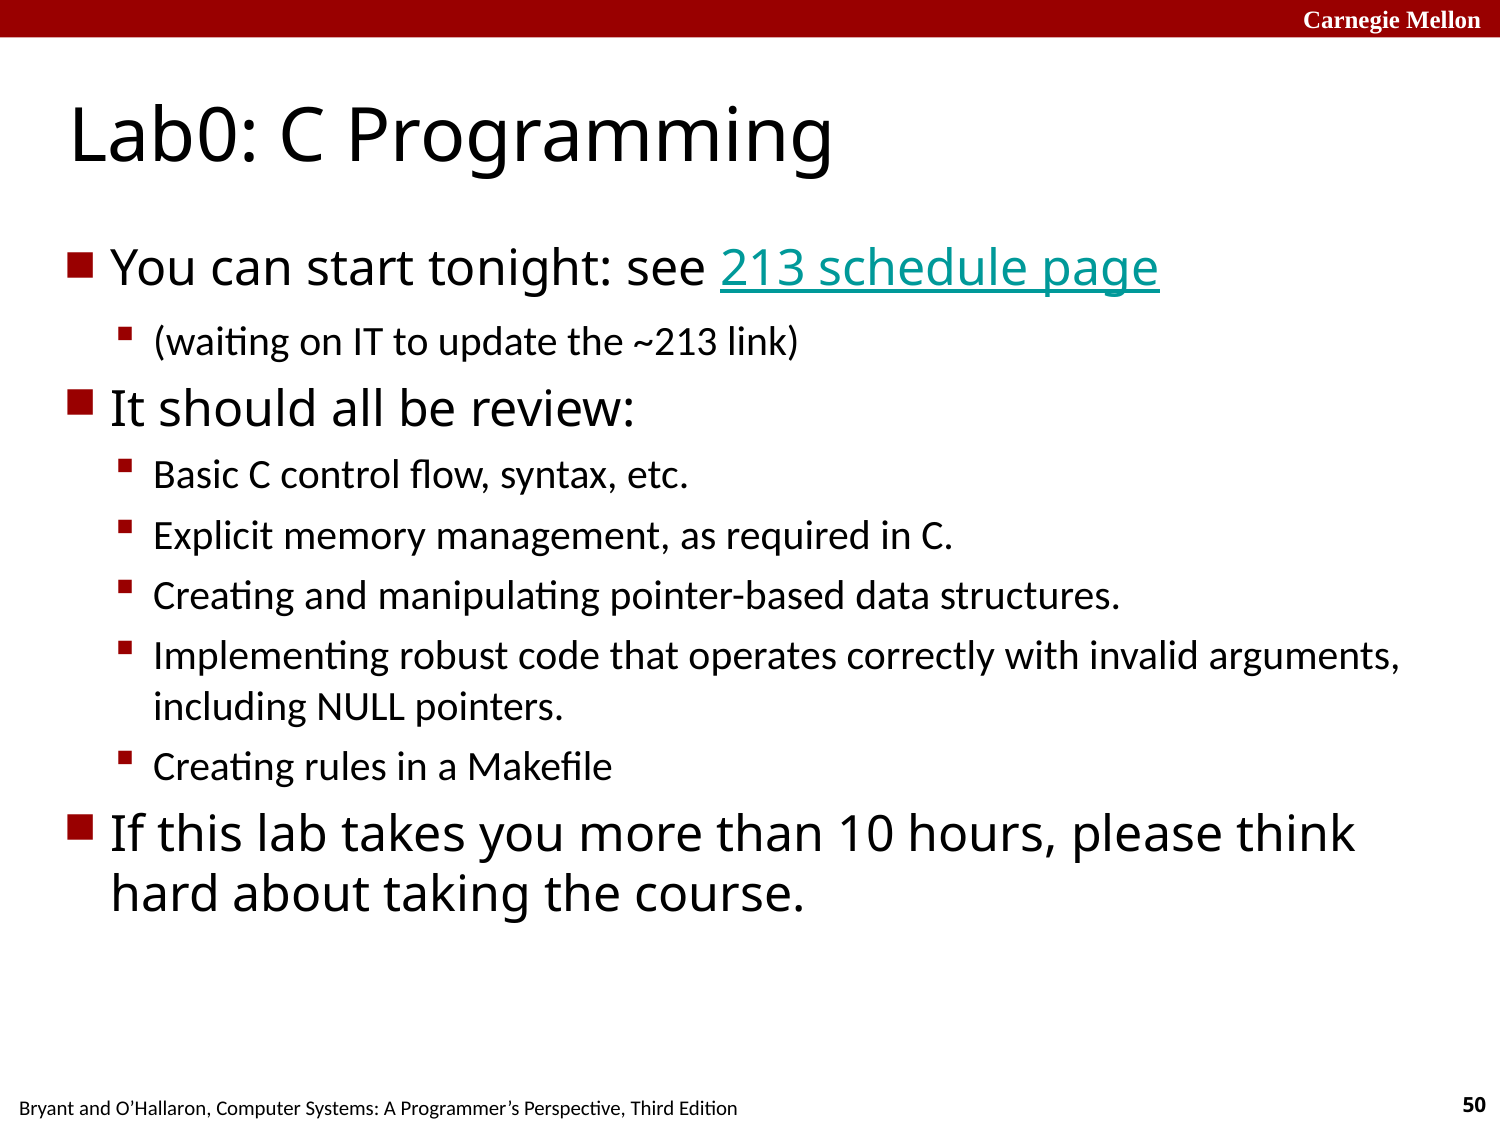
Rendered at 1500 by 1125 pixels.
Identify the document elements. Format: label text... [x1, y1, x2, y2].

list You can start tonight: see 213 schedule page (waiting on IT to update the ~213 link) It should all be review: Basic C control flow, syntax, etc. Explicit memory management, as required in C. Creating and manipulating pointer-based data structures. Implementing robust code that operates correctly with invalid arguments, including NULL pointers. Creating rules in a Makefile If this lab takes you more than 10 hours, please think hard about taking the course. [62, 228, 1438, 1122]
title Lab0: C Programming [62, 41, 1438, 222]
